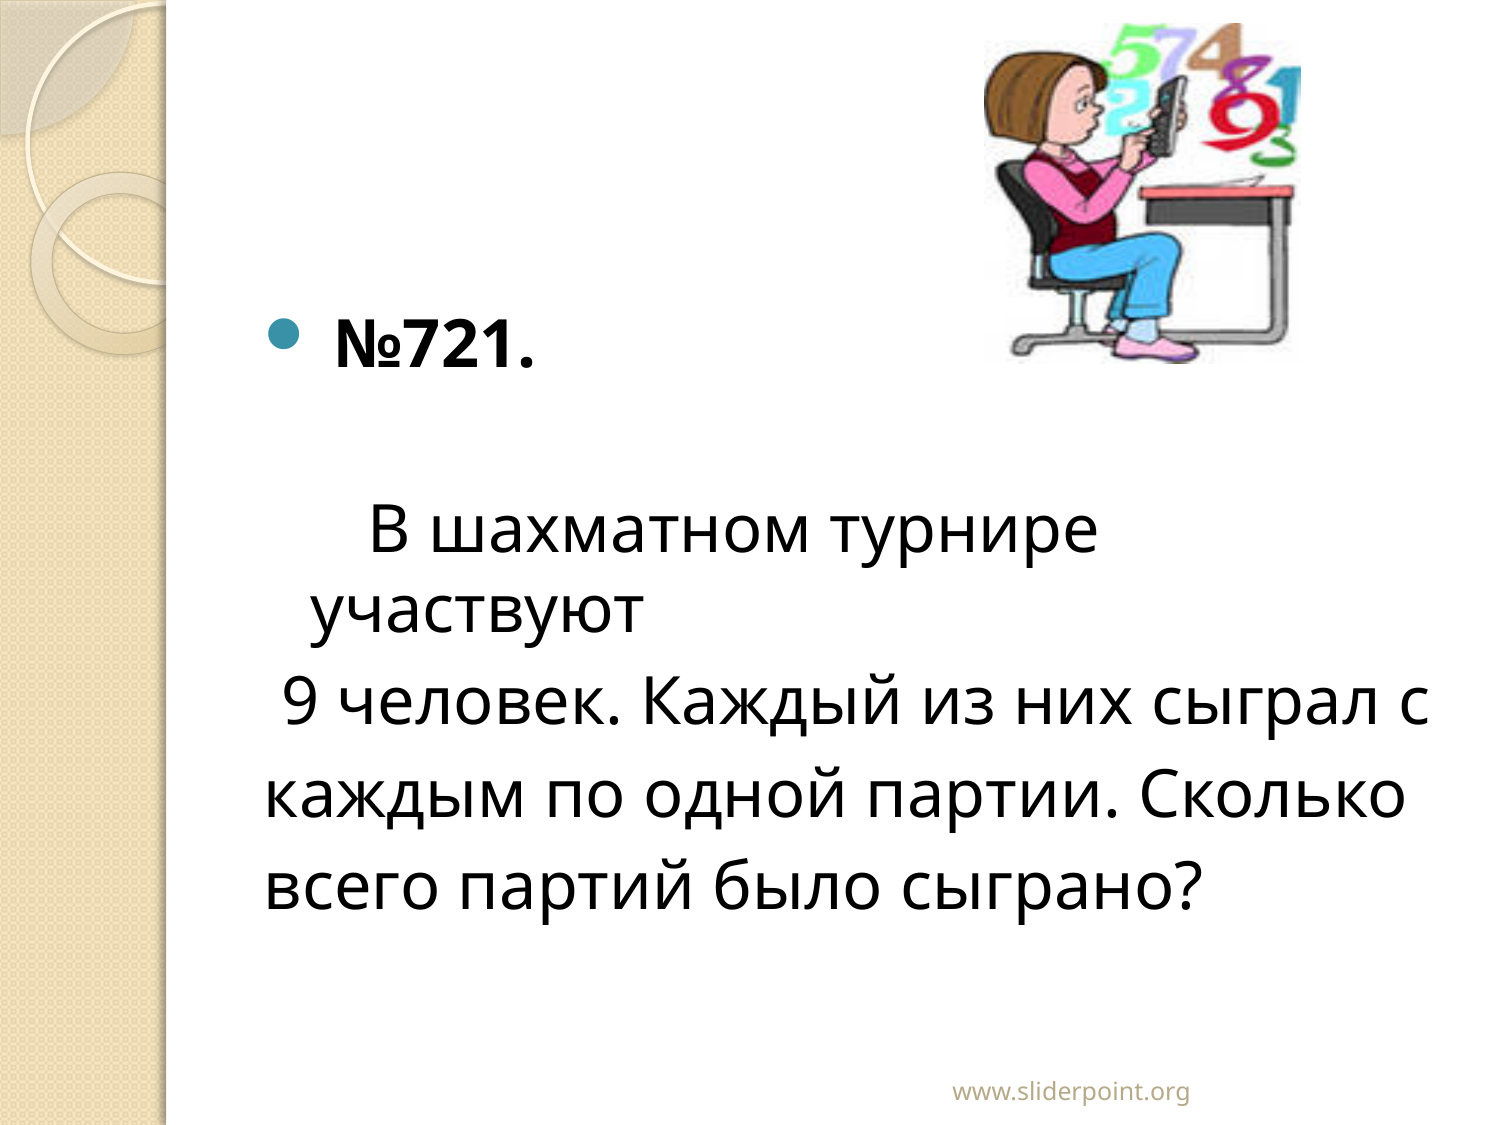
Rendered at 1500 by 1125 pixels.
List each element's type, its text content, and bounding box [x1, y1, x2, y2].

picture [984, 23, 1301, 364]
list №721. В шахматном турнире участвуют 9 человек. Каждый из них сыграл с каждым по одной партии. Сколько всего партий было сыграно? [235, 292, 1466, 1026]
footer www.sliderpoint.org [937, 1034, 1413, 1113]
